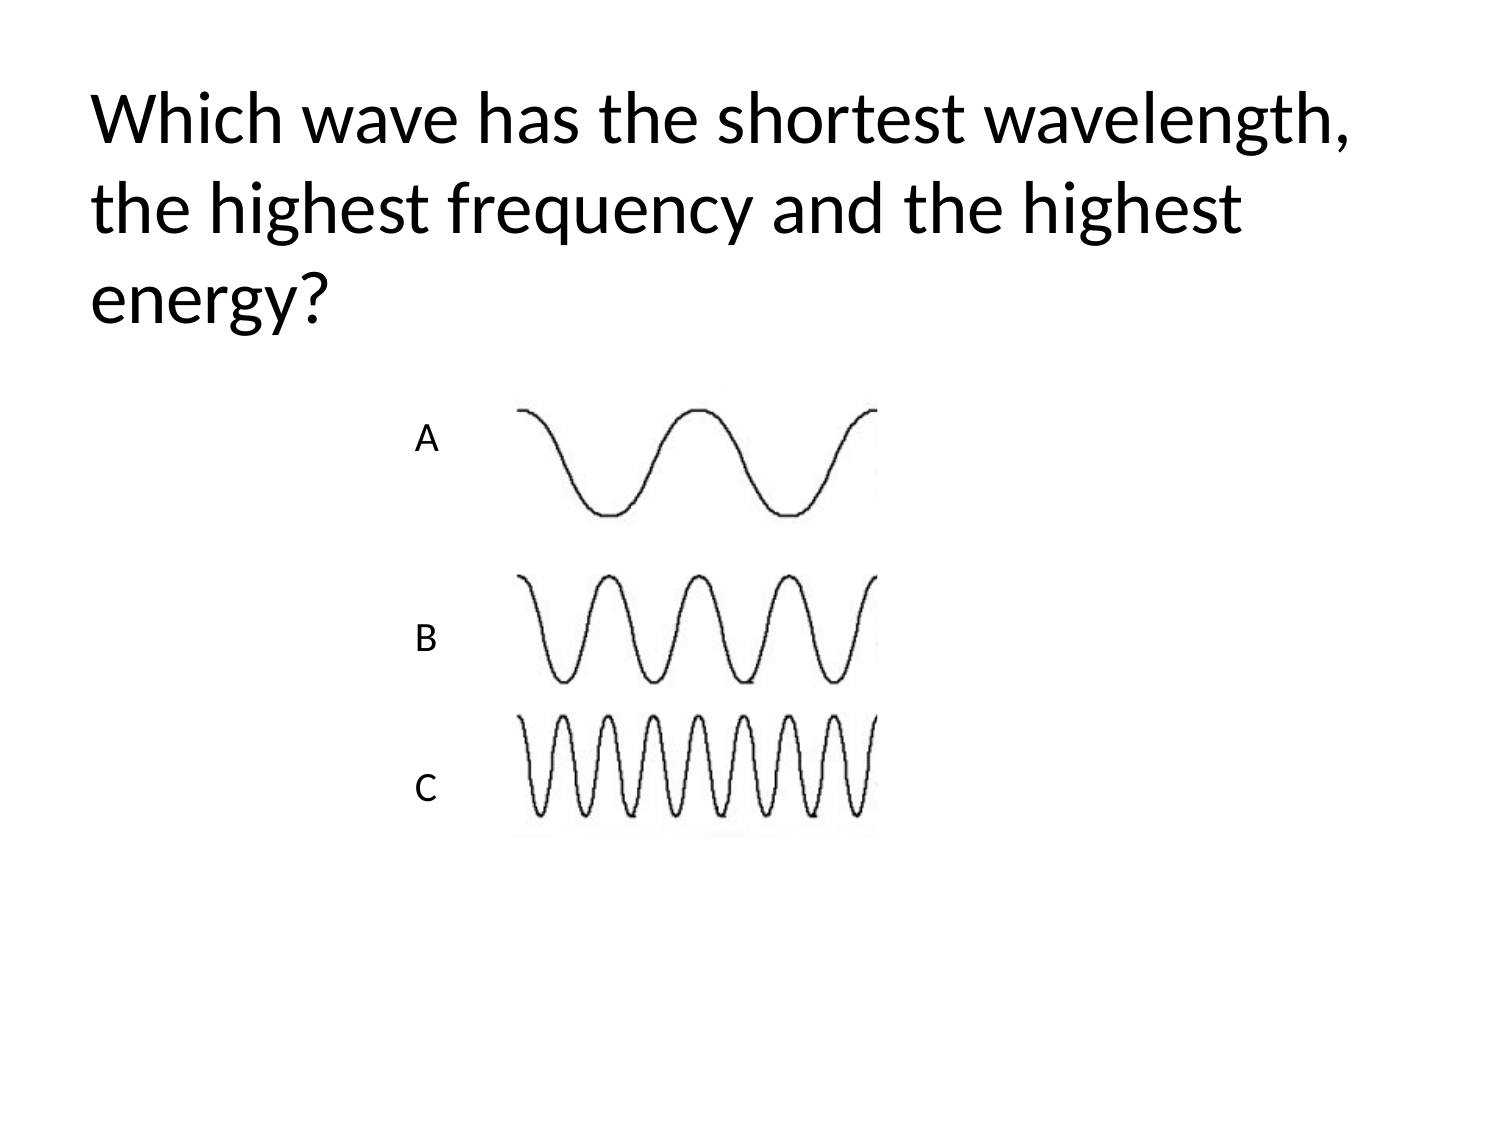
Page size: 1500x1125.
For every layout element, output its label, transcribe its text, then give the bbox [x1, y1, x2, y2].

title Which wave has the shortest wavelength, the highest frequency and the highest energy? [75, 45, 1425, 363]
text_box A B C [400, 402, 455, 818]
picture [502, 386, 878, 838]
